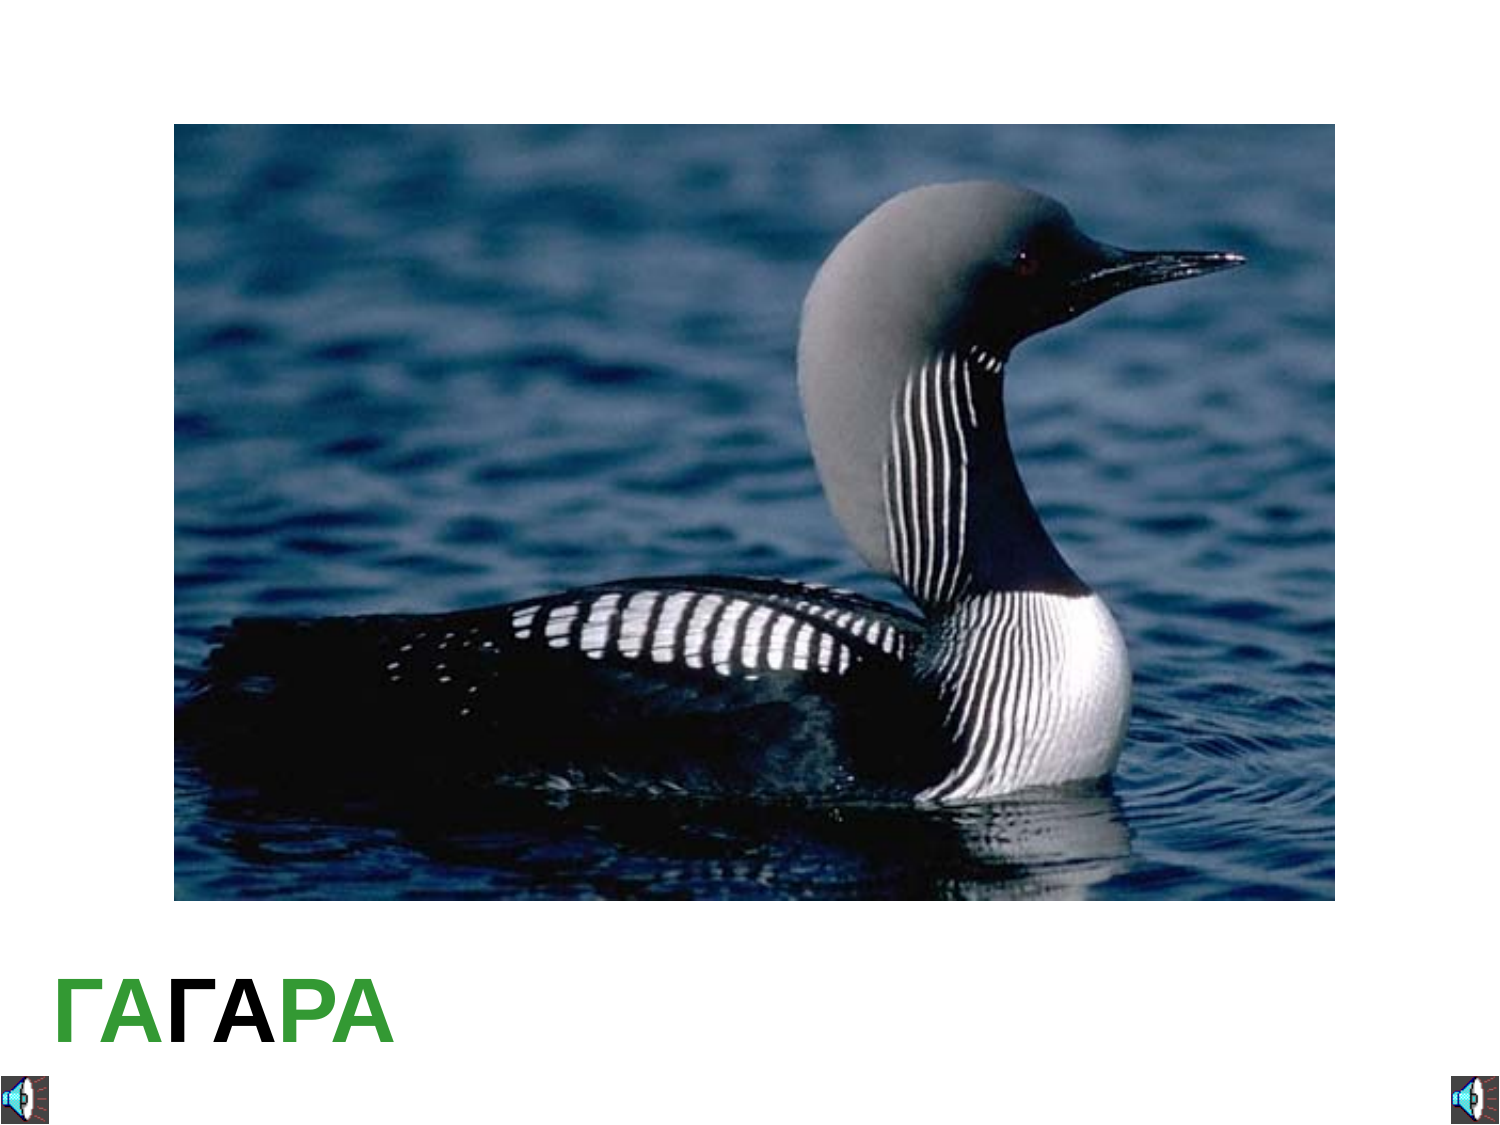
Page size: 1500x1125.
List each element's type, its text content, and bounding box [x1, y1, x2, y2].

picture [0, 1074, 51, 1125]
title ГАГАРА [37, 912, 1313, 1101]
picture [174, 124, 1336, 902]
picture [1449, 1074, 1500, 1125]
